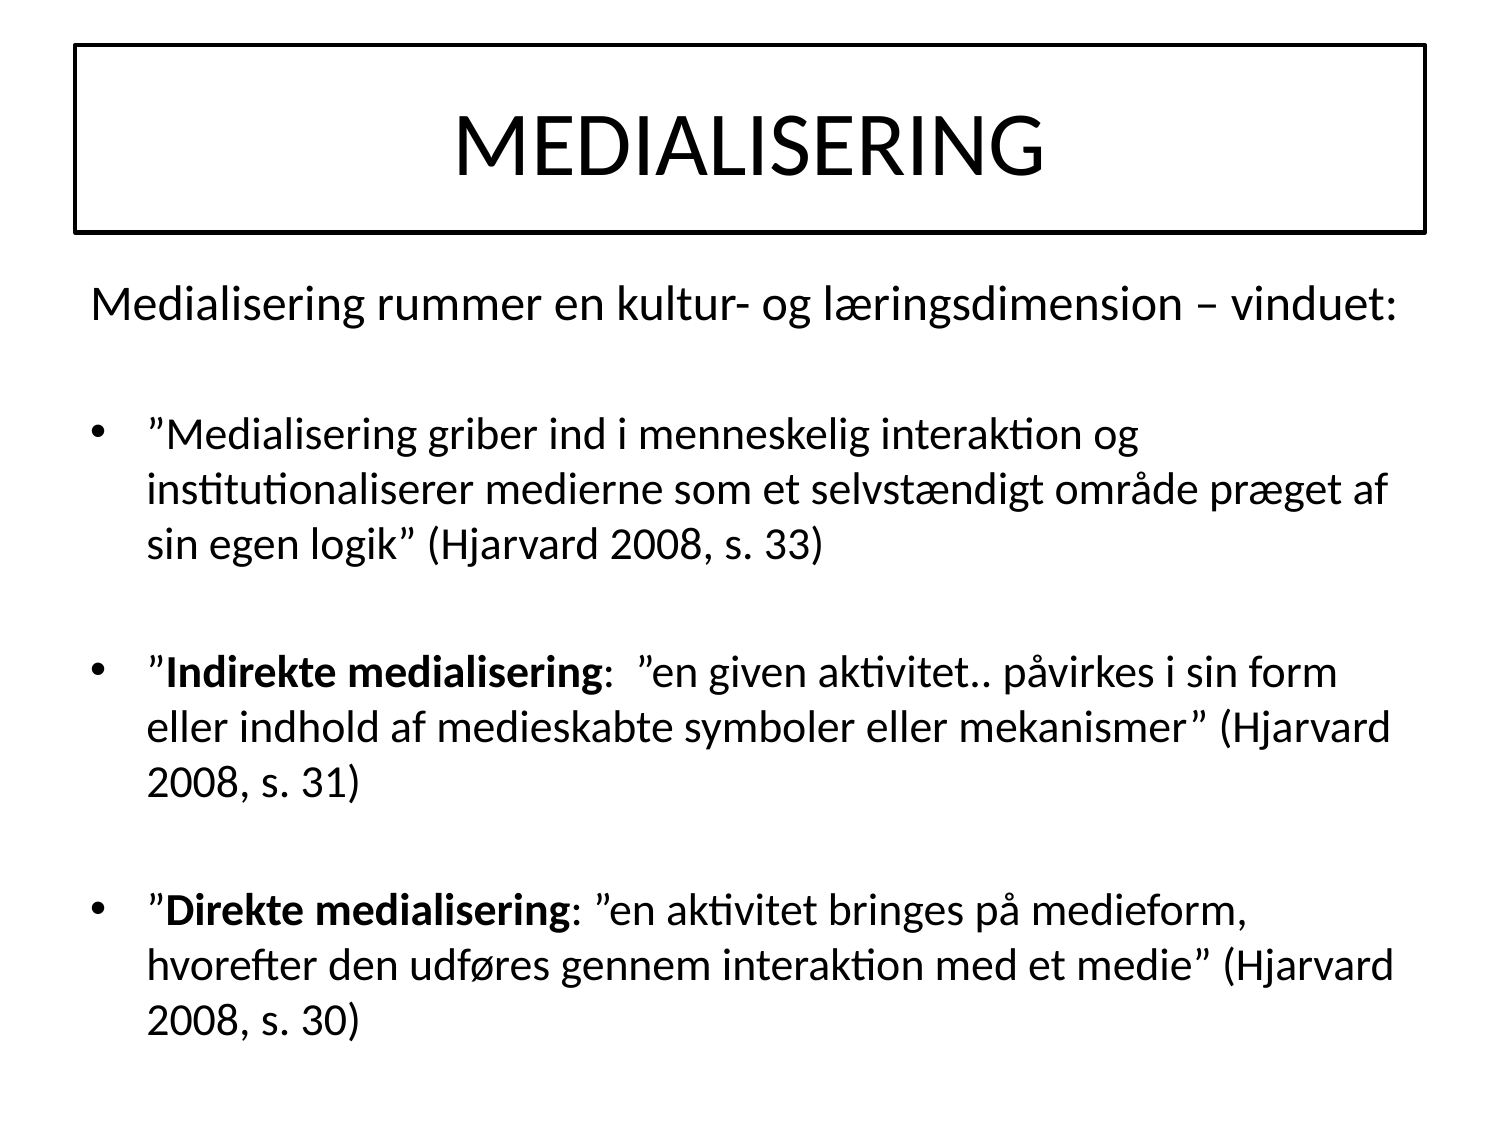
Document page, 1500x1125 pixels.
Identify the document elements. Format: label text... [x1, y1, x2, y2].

list Medialisering rummer en kultur- og læringsdimension – vinduet: ”Medialisering griber ind i menneskelig interaktion og institutionaliserer medierne som et selvstændigt område præget af sin egen logik” (Hjarvard 2008, s. 33) ”Indirekte medialisering: ”en given aktivitet.. påvirkes i sin form eller indhold af medieskabte symboler eller mekanismer” (Hjarvard 2008, s. 31) ”Direkte medialisering: ”en aktivitet bringes på medieform, hvorefter den udføres gennem interaktion med et medie” (Hjarvard 2008, s. 30) [75, 262, 1425, 1047]
title MEDIALISERING [73, 43, 1427, 235]
